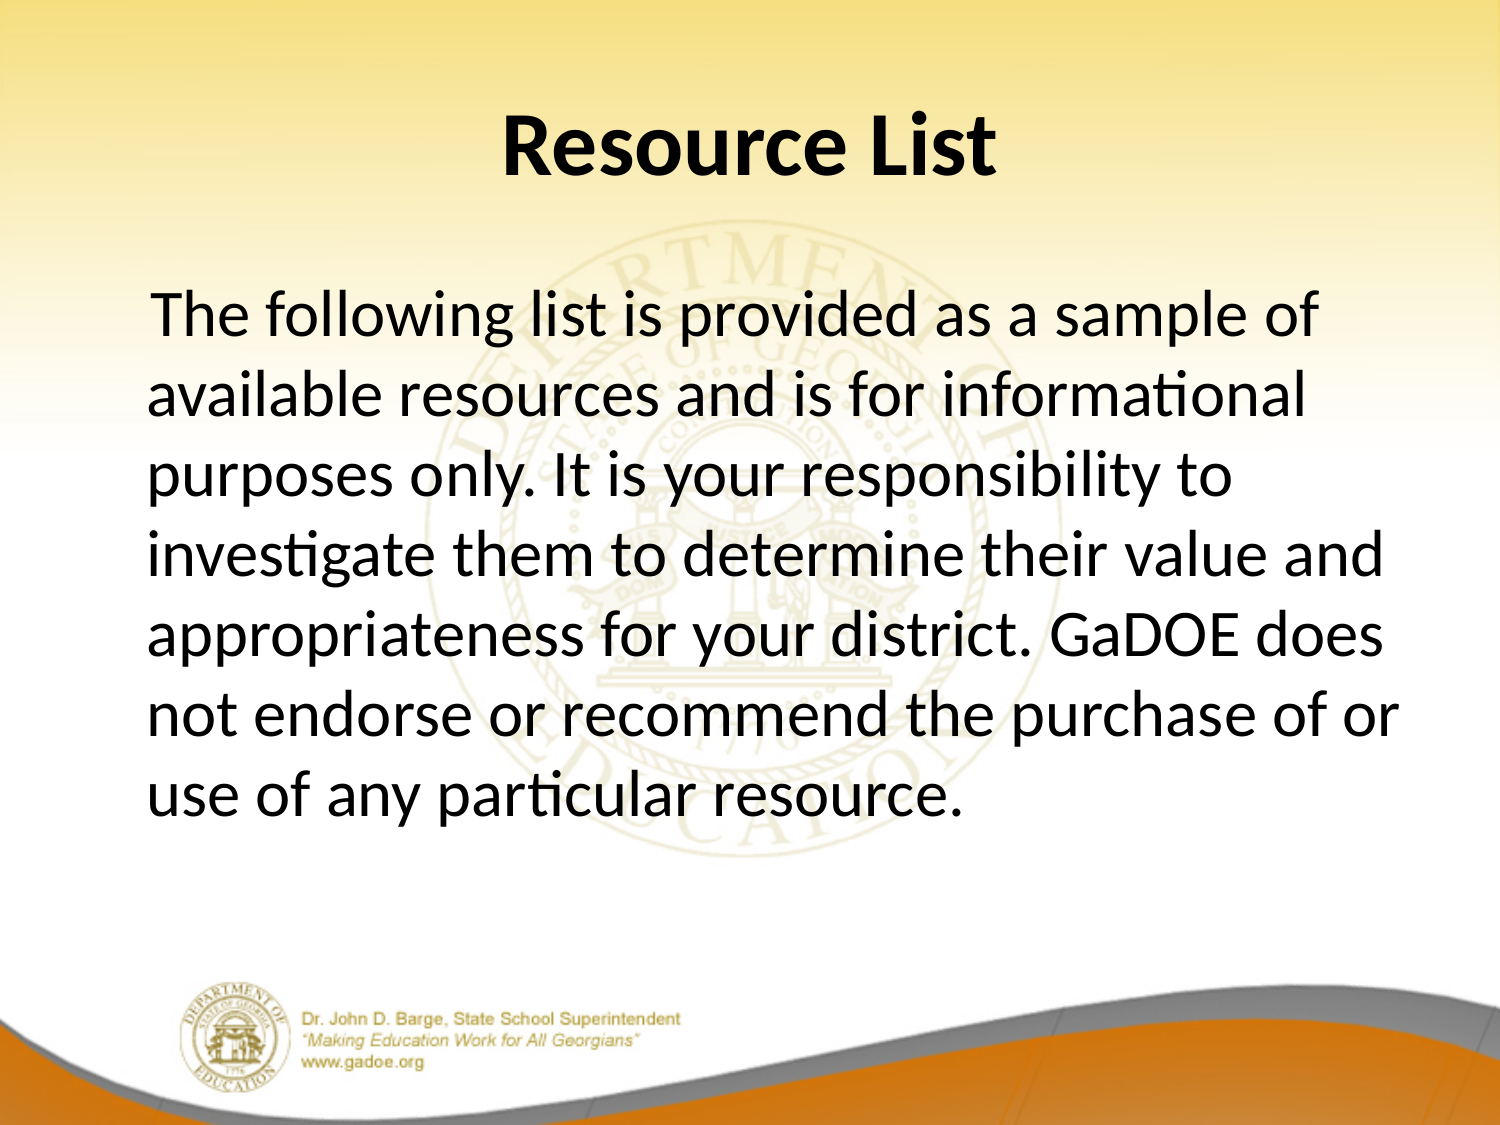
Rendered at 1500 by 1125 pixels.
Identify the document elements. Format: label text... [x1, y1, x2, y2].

list The following list is provided as a sample of available resources and is for informational purposes only. It is your responsibility to investigate them to determine their value and appropriateness for your district. GaDOE does not endorse or recommend the purchase of or use of any particular resource. [74, 262, 1426, 1006]
title Resource List [74, 44, 1426, 233]
picture [0, 0, 1500, 1125]
